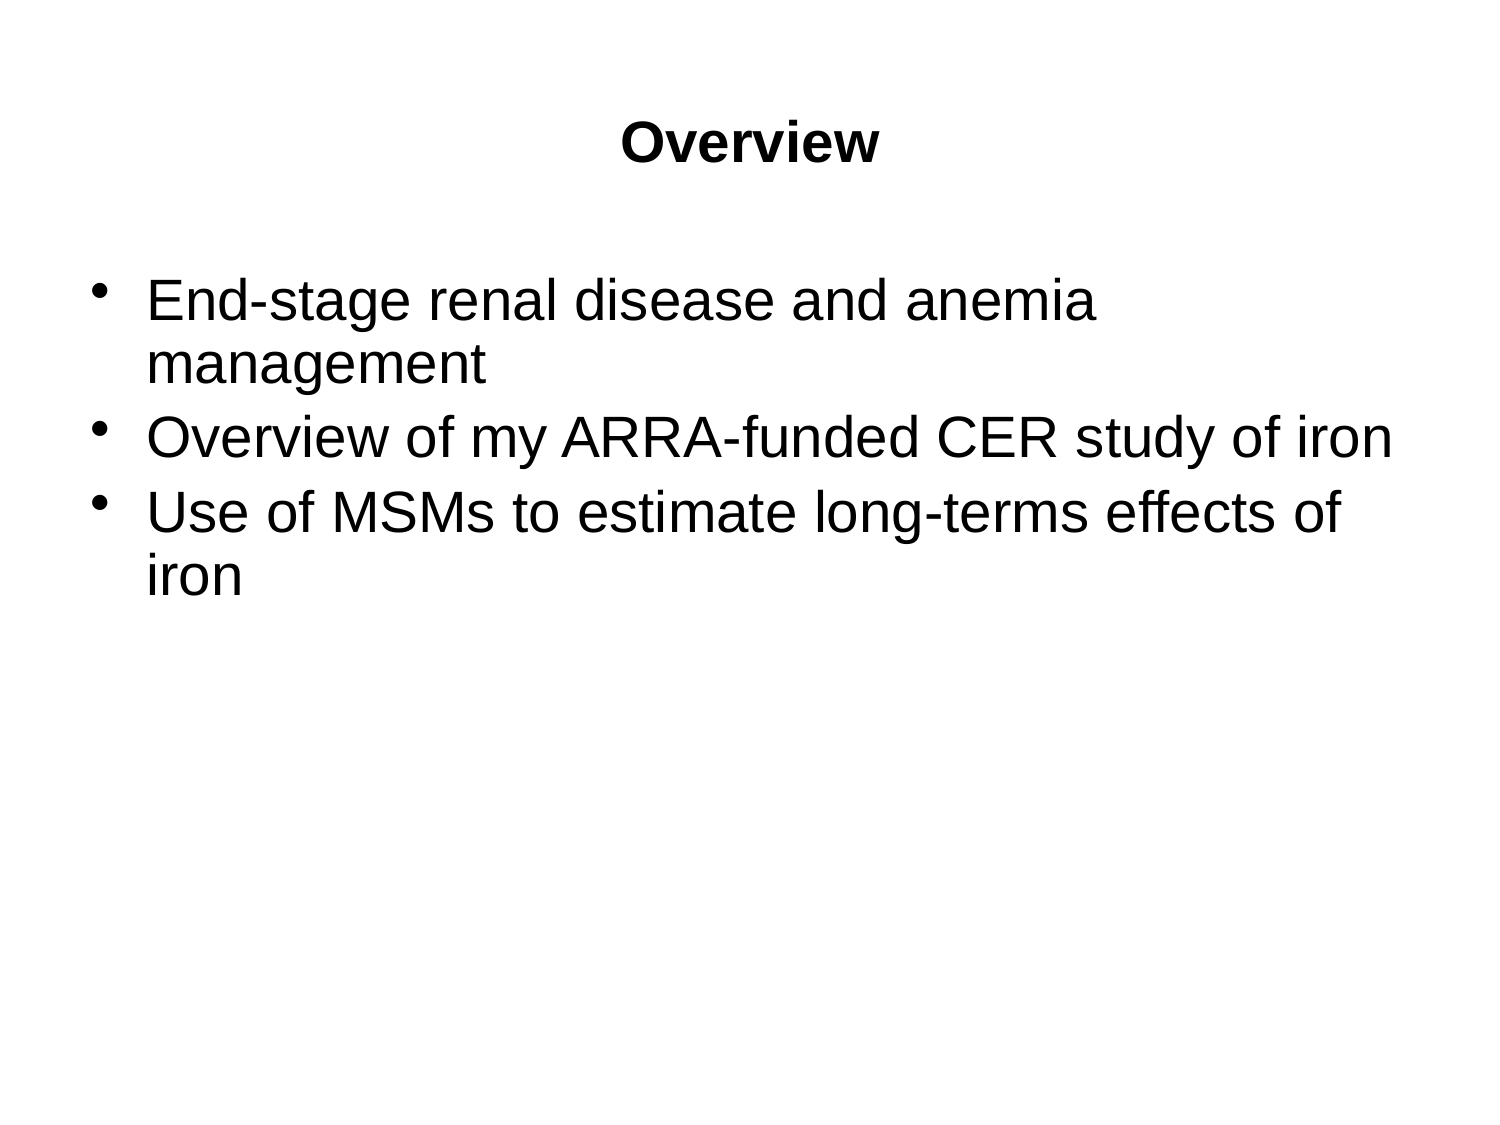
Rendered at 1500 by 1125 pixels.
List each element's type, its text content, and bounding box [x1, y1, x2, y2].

list End-stage renal disease and anemia management Overview of my ARRA-funded CER study of iron Use of MSMs to estimate long-terms effects of iron [74, 262, 1426, 1006]
title Overview [74, 44, 1426, 233]
